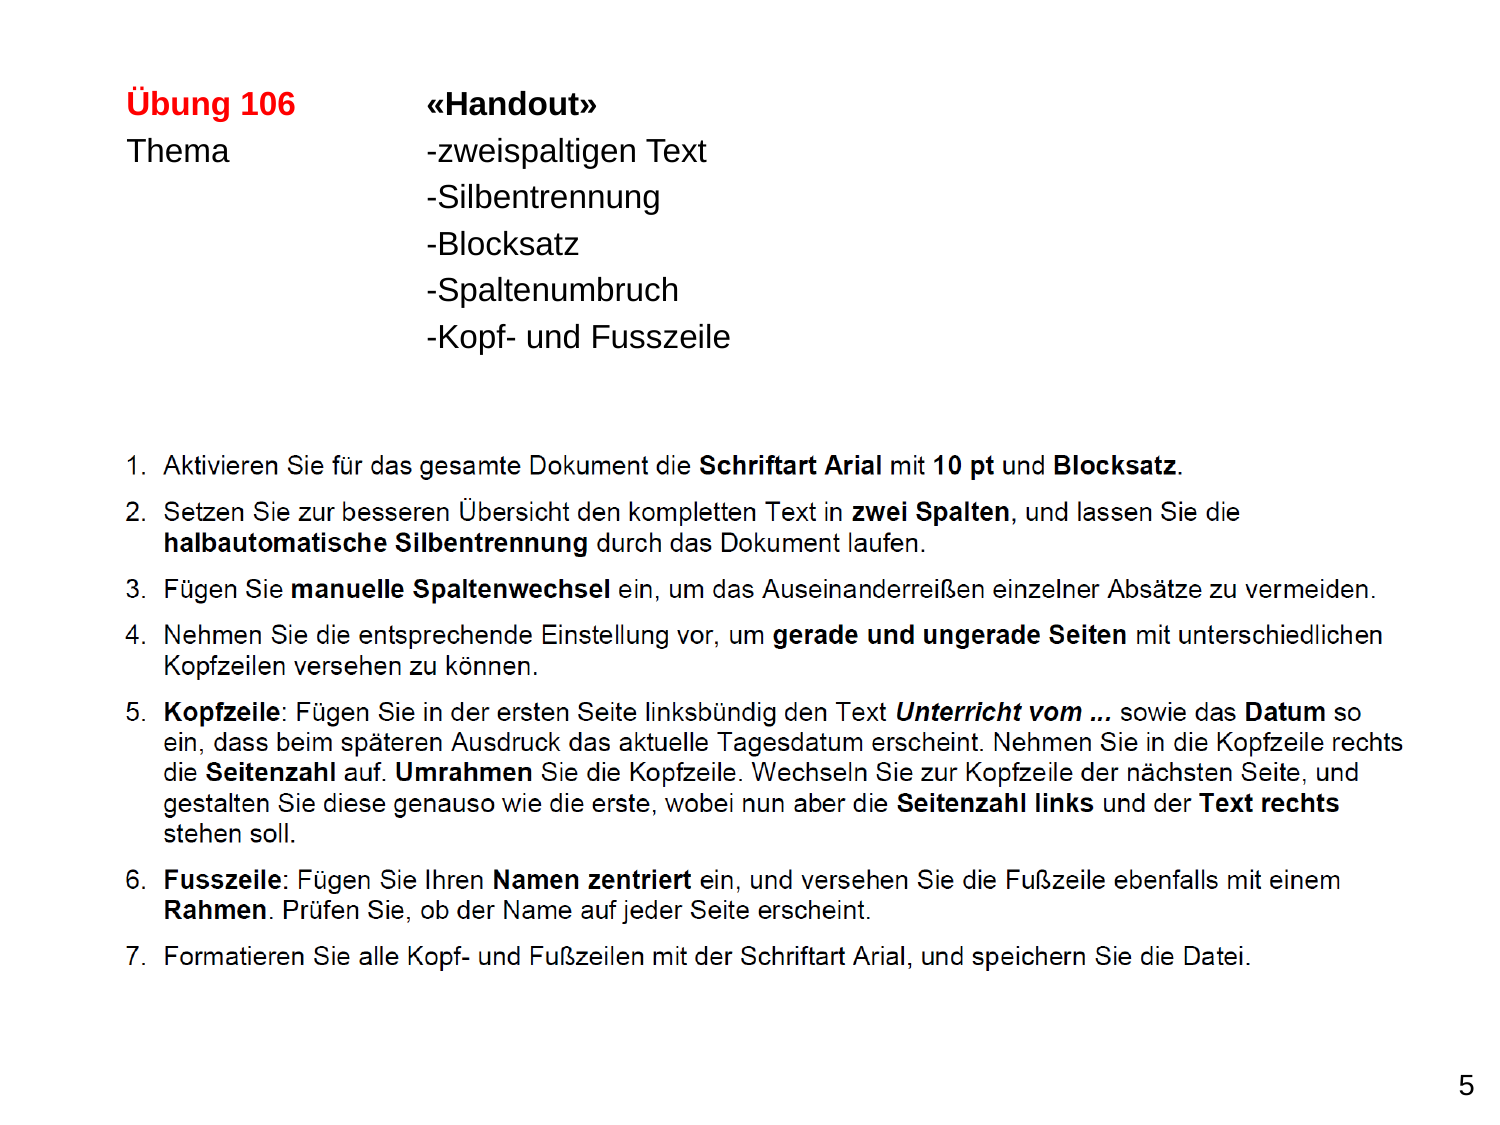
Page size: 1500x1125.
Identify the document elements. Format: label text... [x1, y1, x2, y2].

slide_number 5 [1139, 1058, 1490, 1125]
text_box Übung 106 «Handout» Thema -zweispaltigen Text -Silbentrennung -Blocksatz -Spaltenumbruch -Kopf- und Fusszeile [111, 74, 1389, 382]
picture [111, 430, 1440, 1009]
